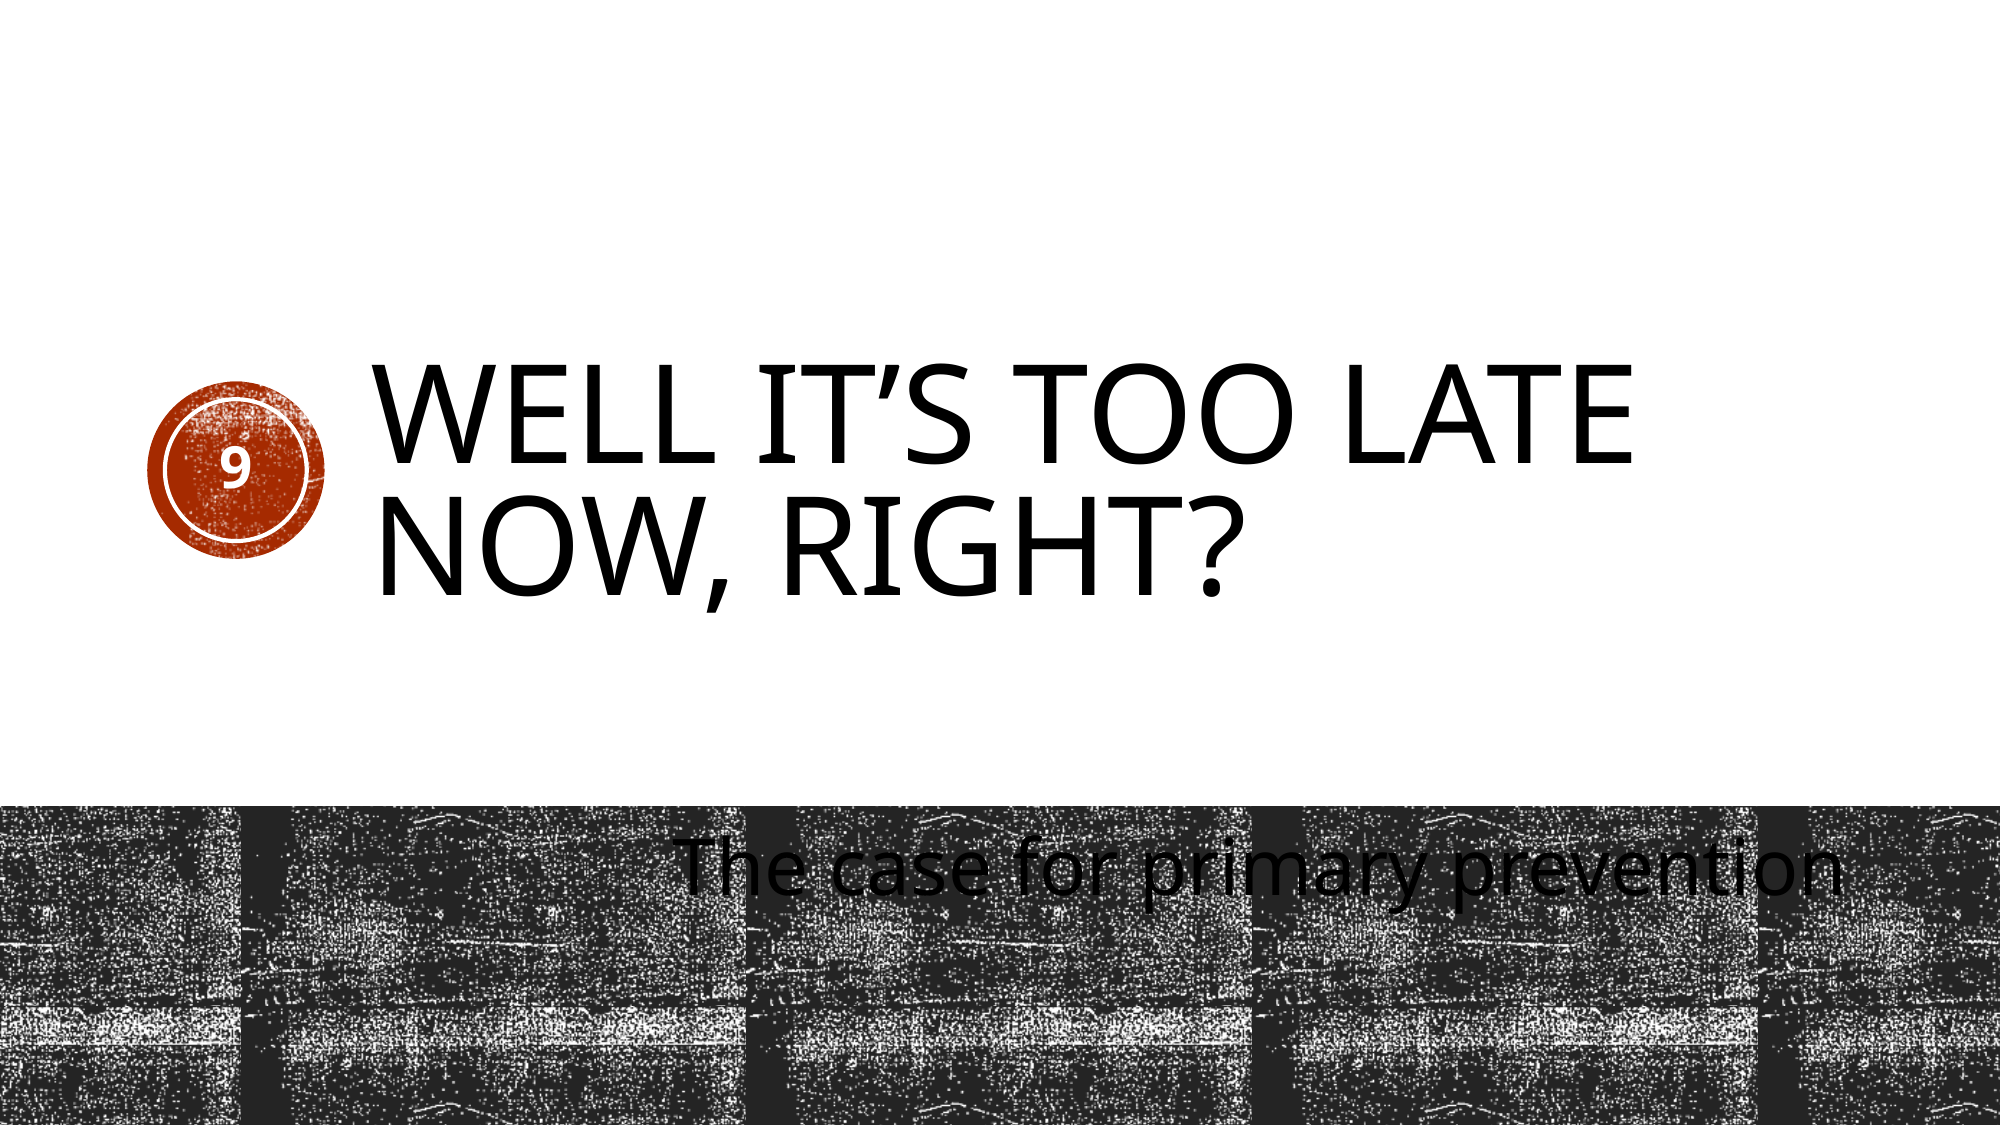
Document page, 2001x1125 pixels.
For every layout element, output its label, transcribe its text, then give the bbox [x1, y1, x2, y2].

slide_number 9 [138, 411, 334, 530]
list The case for primary prevention [657, 820, 1932, 996]
title Well it’s too late now, right? [355, 201, 1932, 779]
